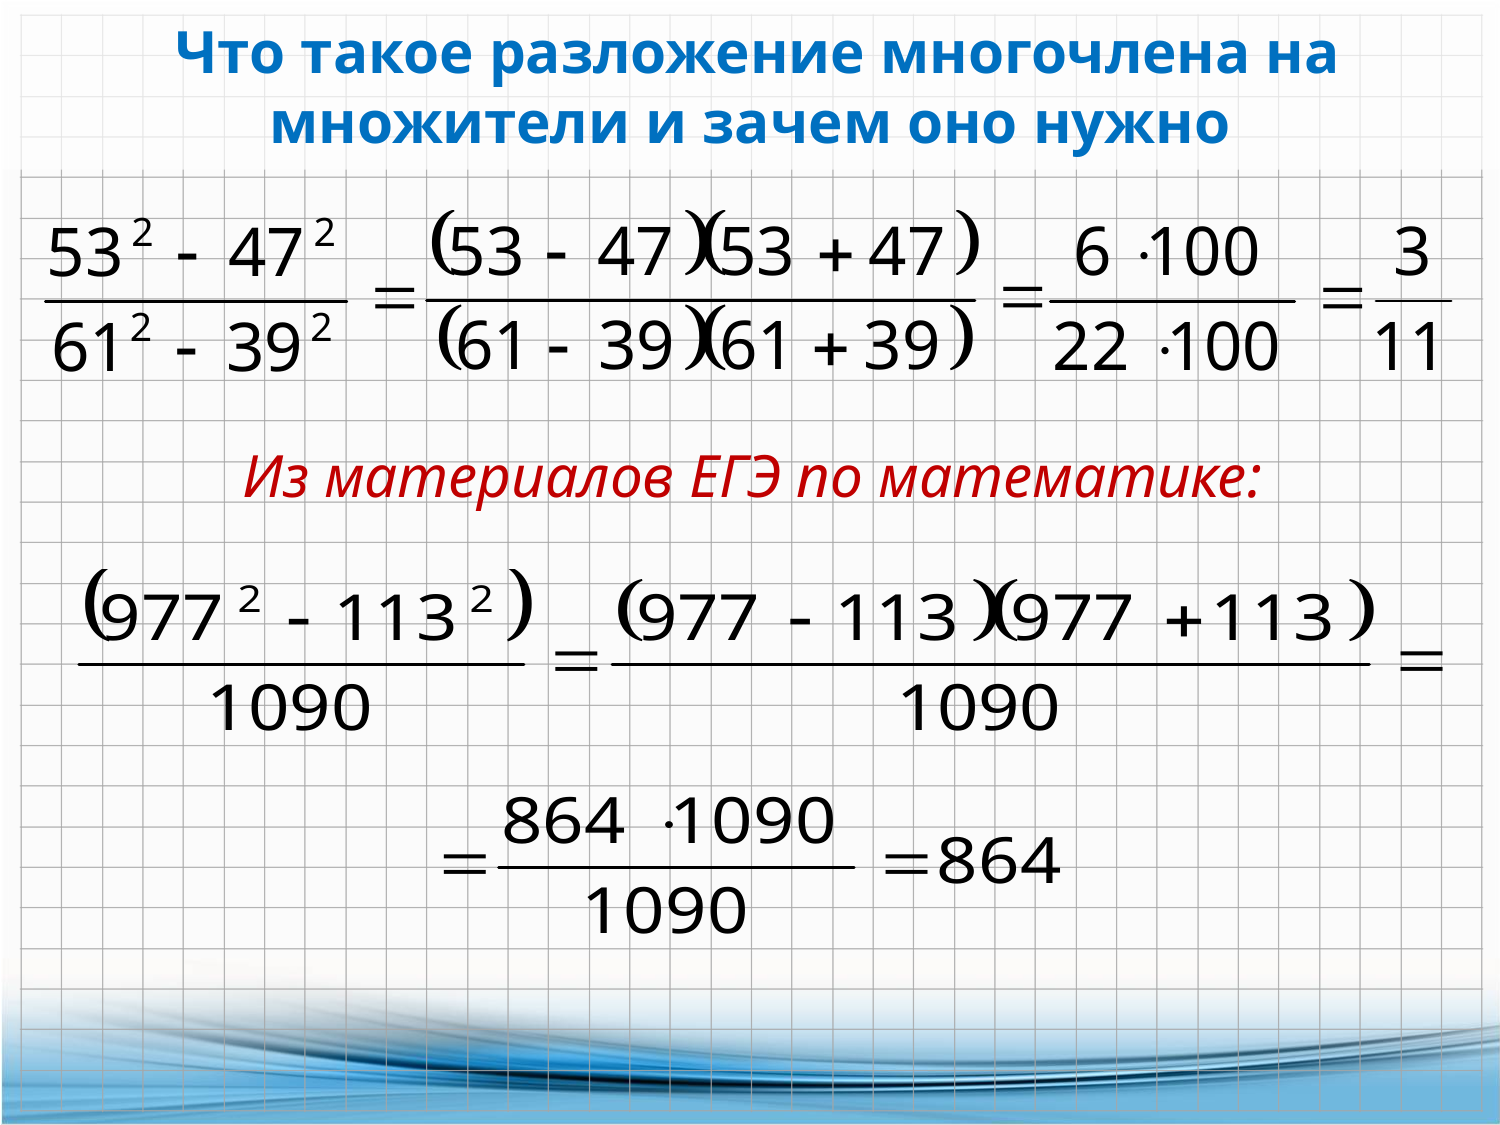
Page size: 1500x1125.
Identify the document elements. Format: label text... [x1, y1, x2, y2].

picture [0, 170, 1500, 1125]
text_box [599, 579, 1447, 745]
text_box Из материалов ЕГЭ по математике: [227, 431, 1278, 517]
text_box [415, 210, 1044, 397]
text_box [424, 782, 1085, 948]
text_box Что такое разложение многочлена на множители и зачем оно нужно [0, 0, 1500, 170]
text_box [1364, 210, 1466, 386]
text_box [33, 200, 416, 387]
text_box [1038, 211, 1362, 386]
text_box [66, 569, 600, 745]
